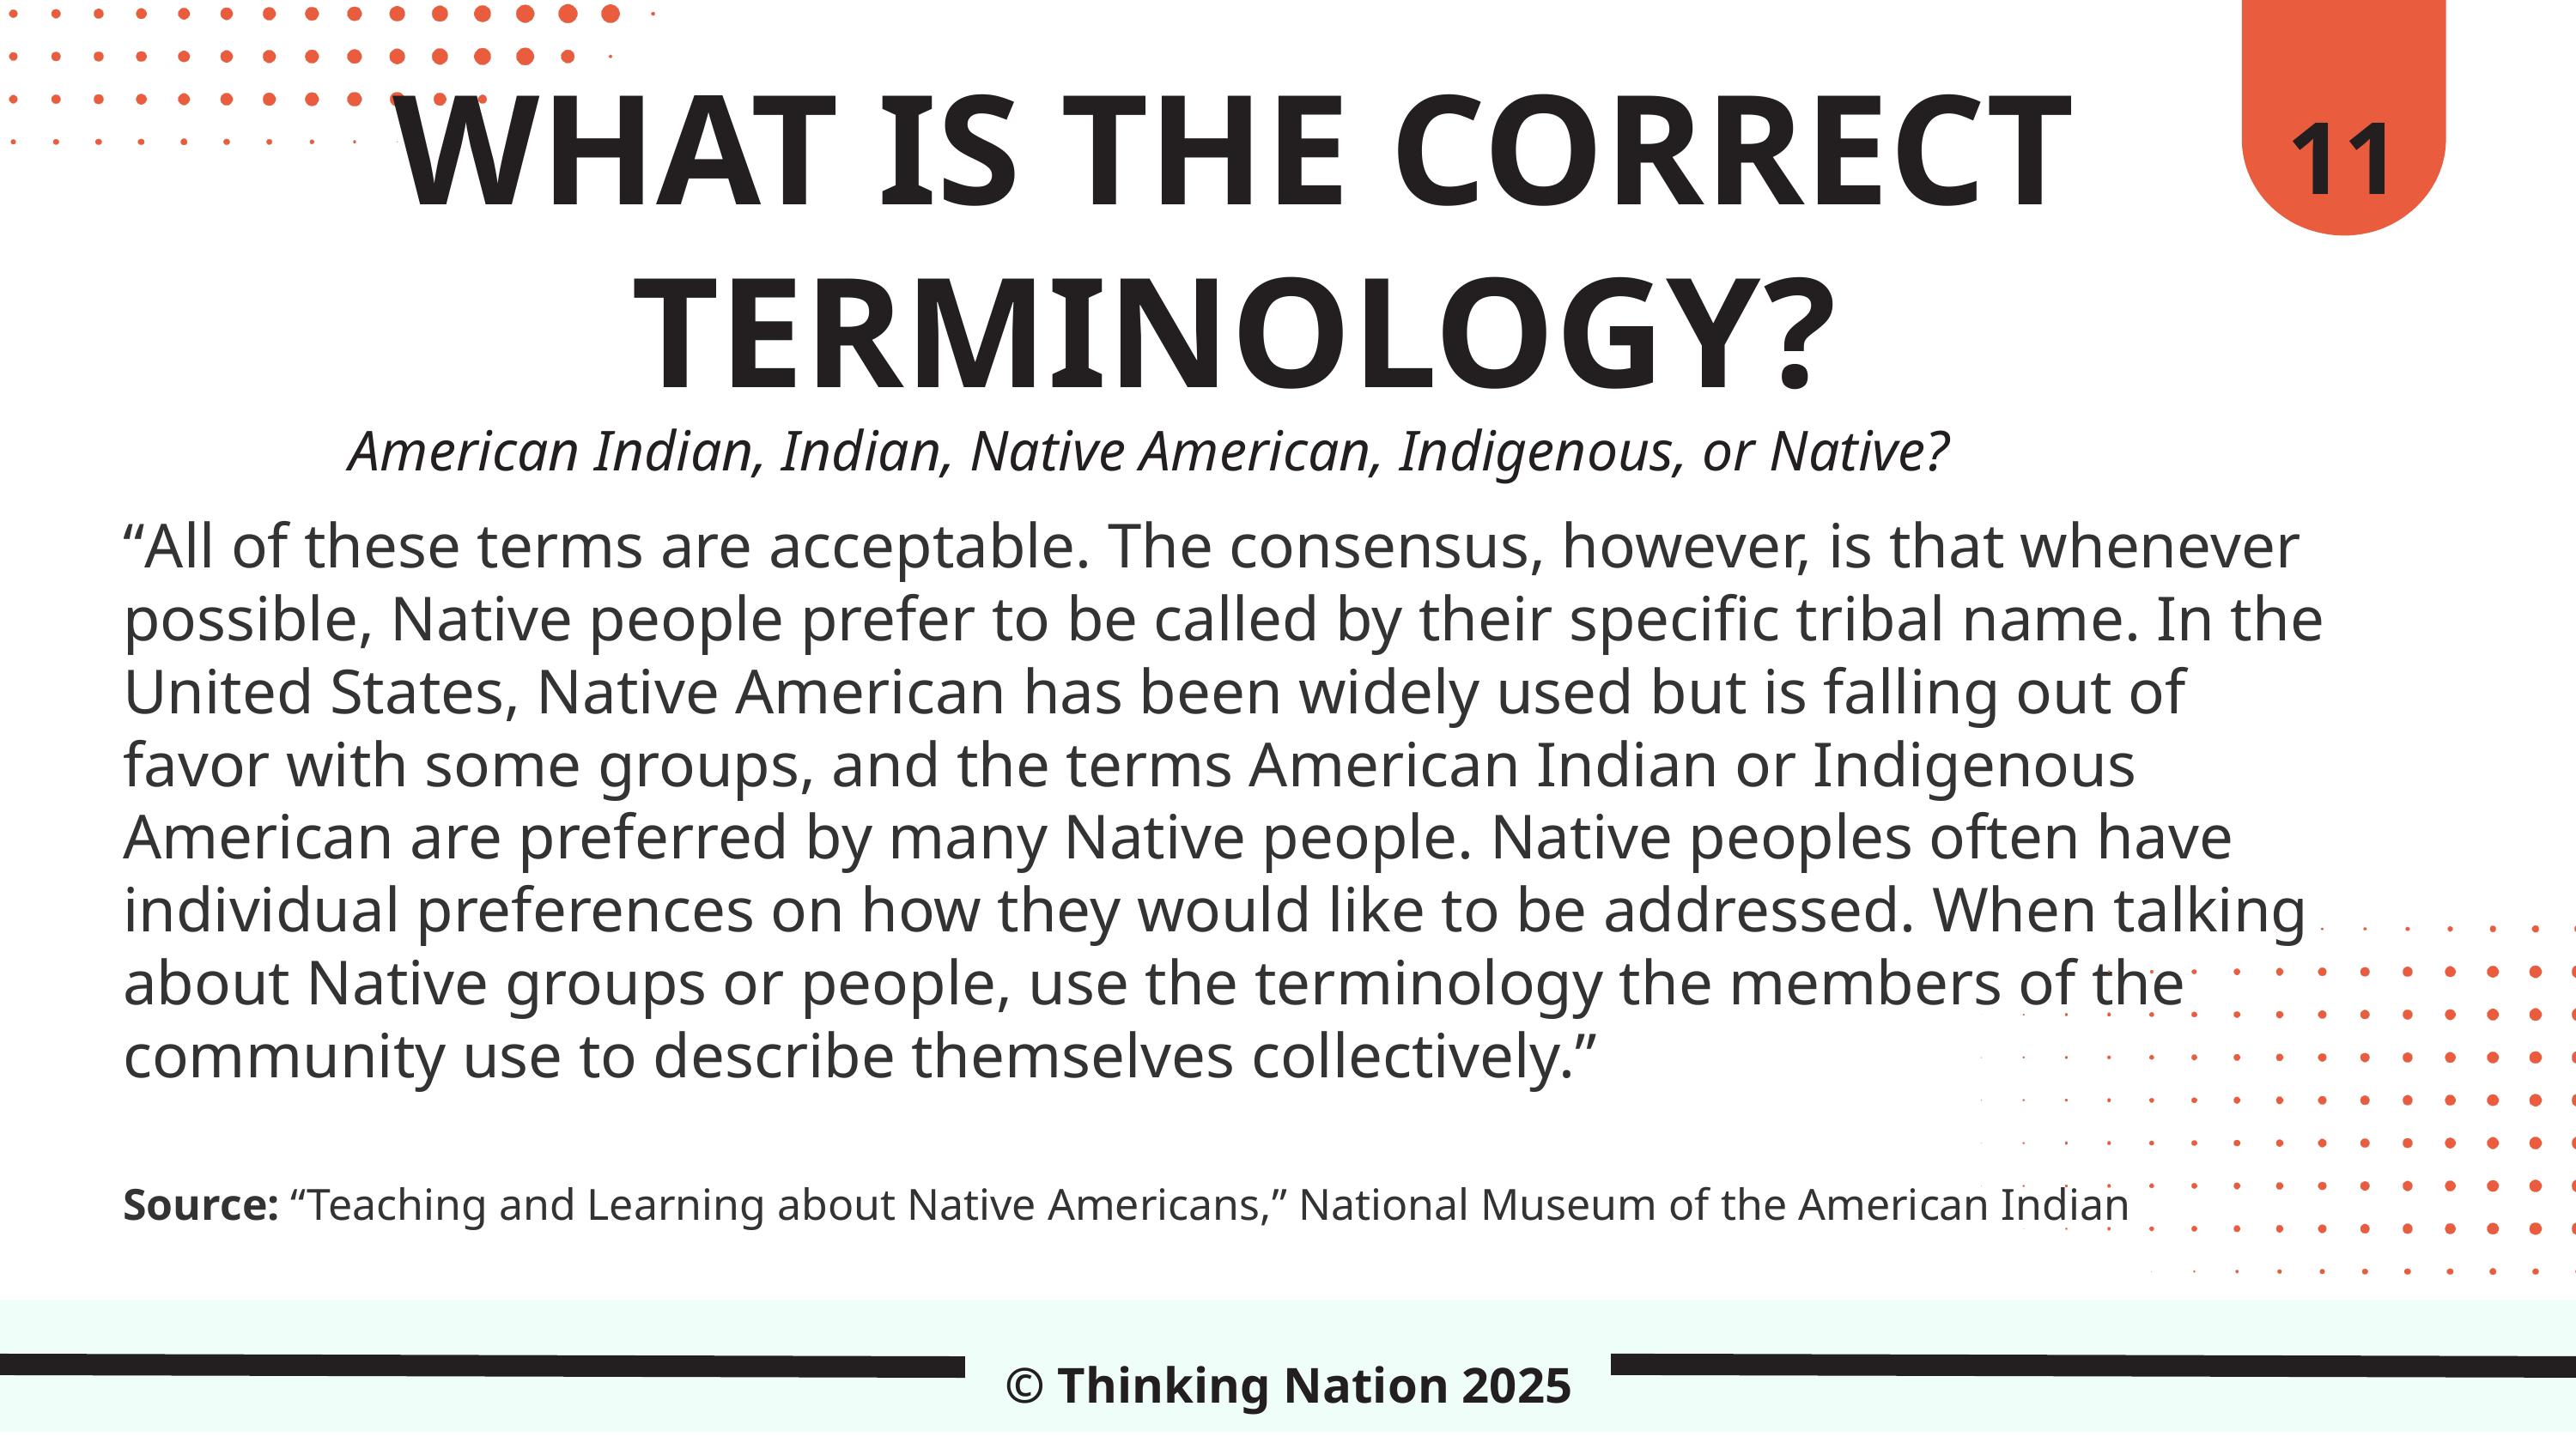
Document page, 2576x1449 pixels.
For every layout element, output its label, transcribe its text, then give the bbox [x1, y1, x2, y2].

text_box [2233, 0, 2455, 236]
text_box American Indian, Indian, Native American, Indigenous, or Native? [349, 415, 2119, 482]
text_box WHAT IS THE CORRECT TERMINOLOGY? [217, 52, 2251, 418]
text_box [1938, 925, 2576, 1275]
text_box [0, 1299, 2576, 1433]
text_box [0, 0, 660, 145]
text_box “All of these terms are acceptable. The consensus, however, is that whenever possible, Native people prefer to be called by their specific tribal name. In the United States, Native American has been widely used but is falling out of favor with some groups, and the terms American Indian or Indigenous American are preferred by many Native people. Native peoples often have individual preferences on how they would like to be addressed. When talking about Native groups or people, use the terminology the members of the community use to describe themselves collectively.” Source: “Teaching and Learning about Native Americans,” National Museum of the American Indian [123, 506, 2345, 1229]
